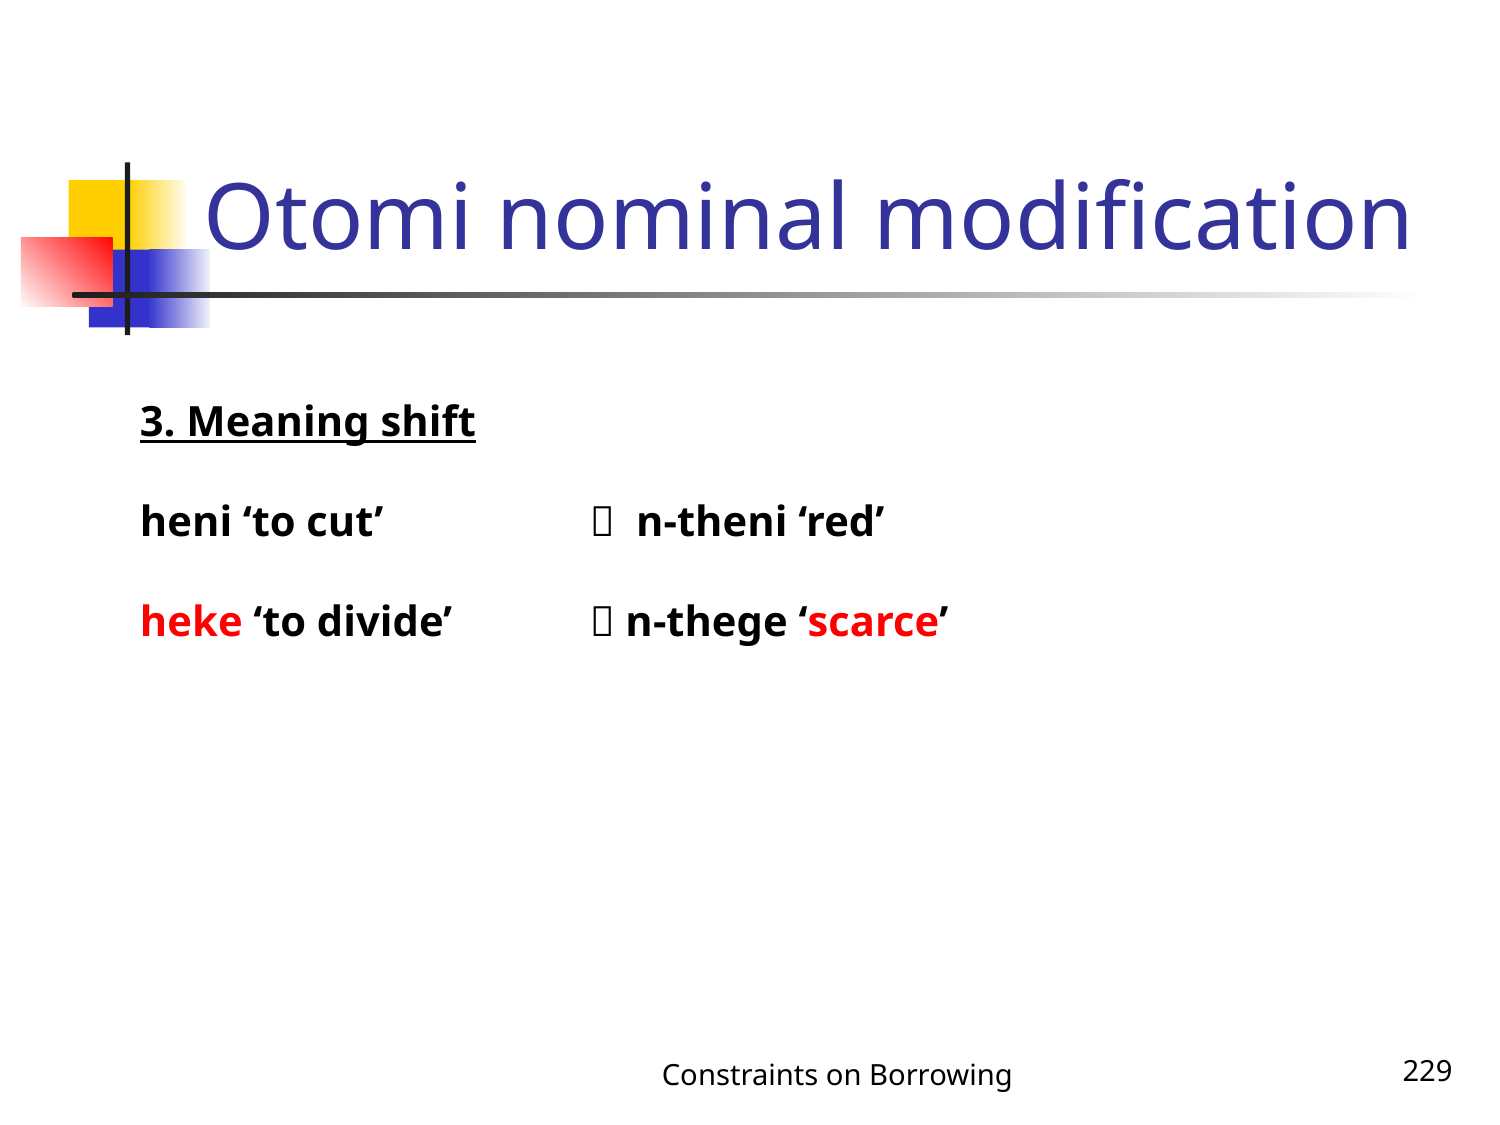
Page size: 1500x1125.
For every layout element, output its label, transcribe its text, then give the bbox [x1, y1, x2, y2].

slide_number 229 [1154, 1023, 1468, 1100]
footer Constraints on Borrowing [599, 1023, 1076, 1100]
text_box 3. Meaning shift heni ‘to cut’  n-theni ‘red’ heke ‘to divide’  n-thege ‘scarce’ [124, 387, 1413, 653]
title Otomi nominal modification [188, 34, 1468, 276]
